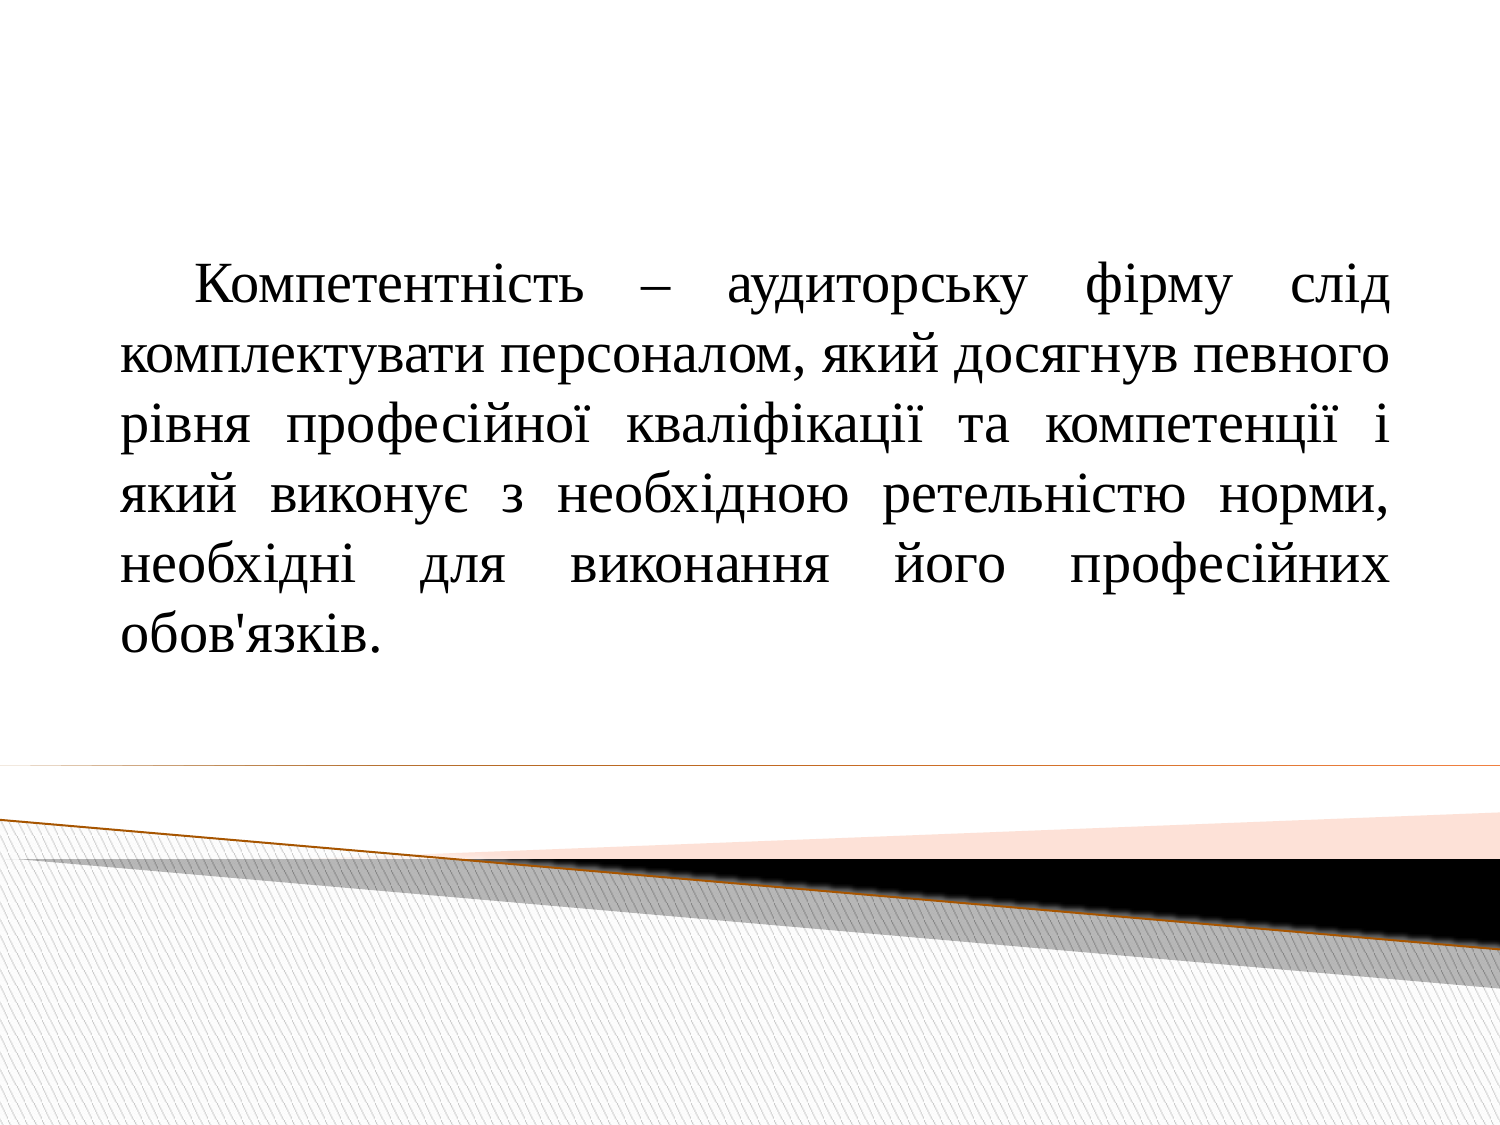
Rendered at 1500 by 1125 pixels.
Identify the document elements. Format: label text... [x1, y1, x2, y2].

text_box Компетентність – аудиторську фірму слід комплектувати персоналом, який досягнув певного рівня професійної кваліфікації та компетенції і який виконує з необхідною ретельністю норми, необхідні для виконання його професійних обов'язків. [105, 236, 1407, 672]
